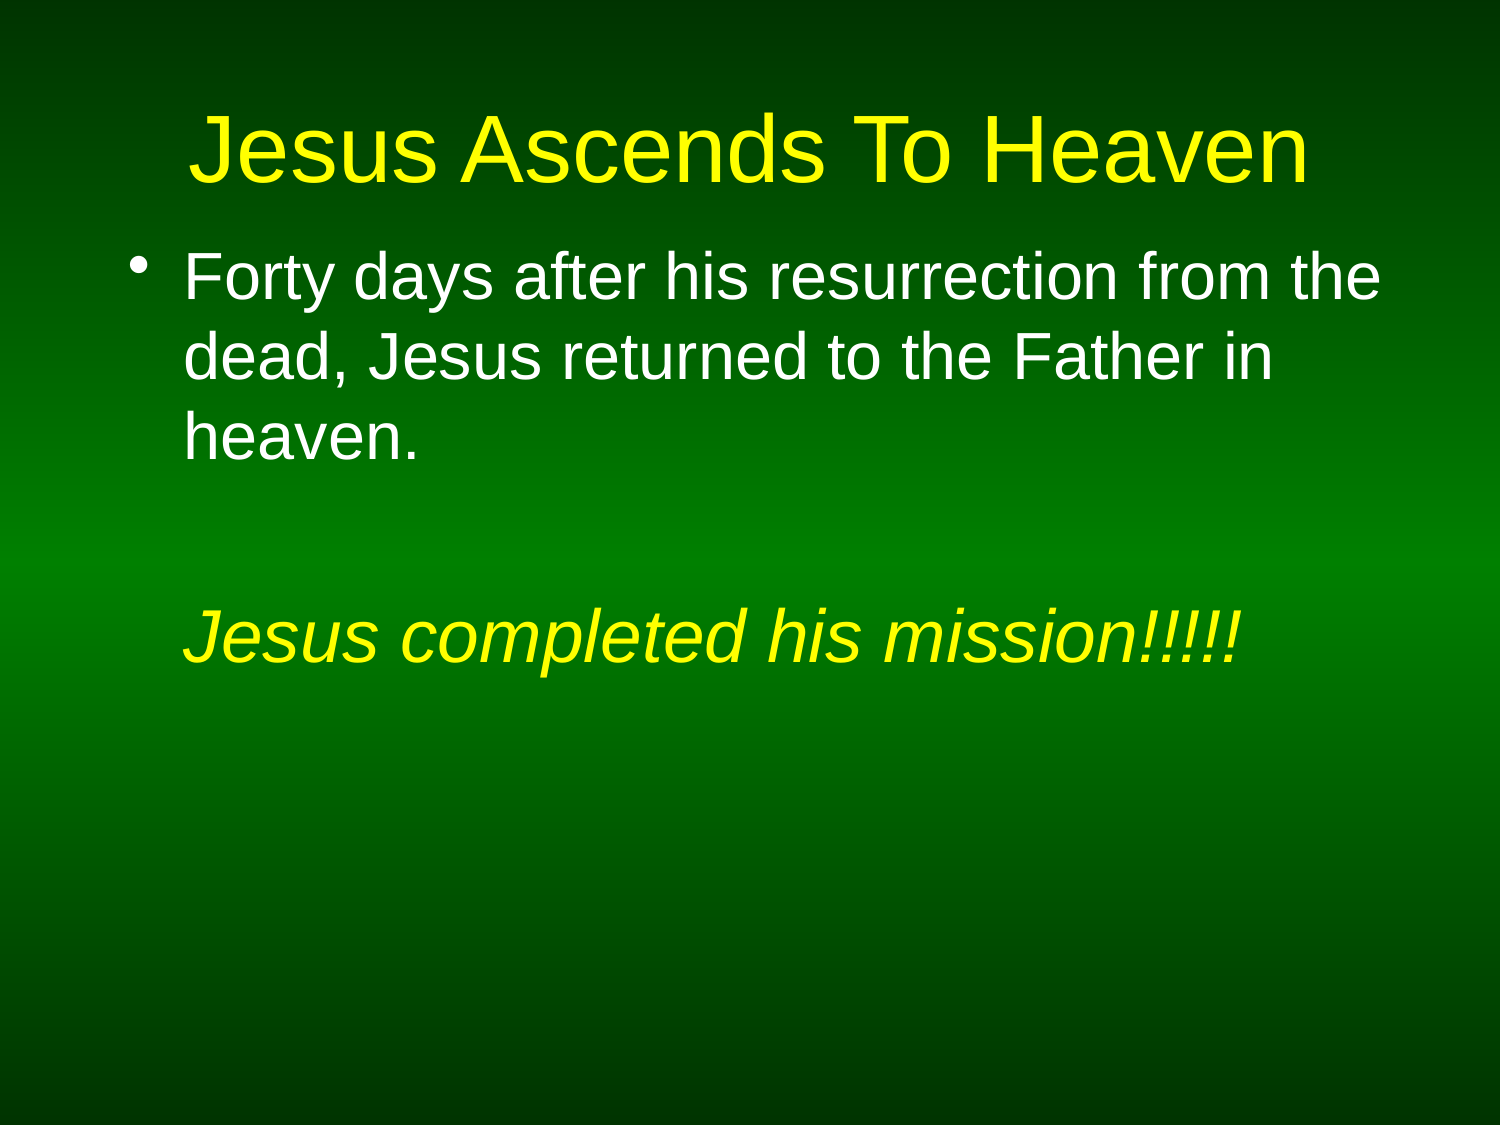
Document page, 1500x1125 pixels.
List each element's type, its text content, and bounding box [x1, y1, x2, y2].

title Jesus Ascends To Heaven [37, 50, 1463, 238]
list Forty days after his resurrection from the dead, Jesus returned to the Father in heaven. Jesus completed his mission!!!!! [112, 224, 1463, 1125]
